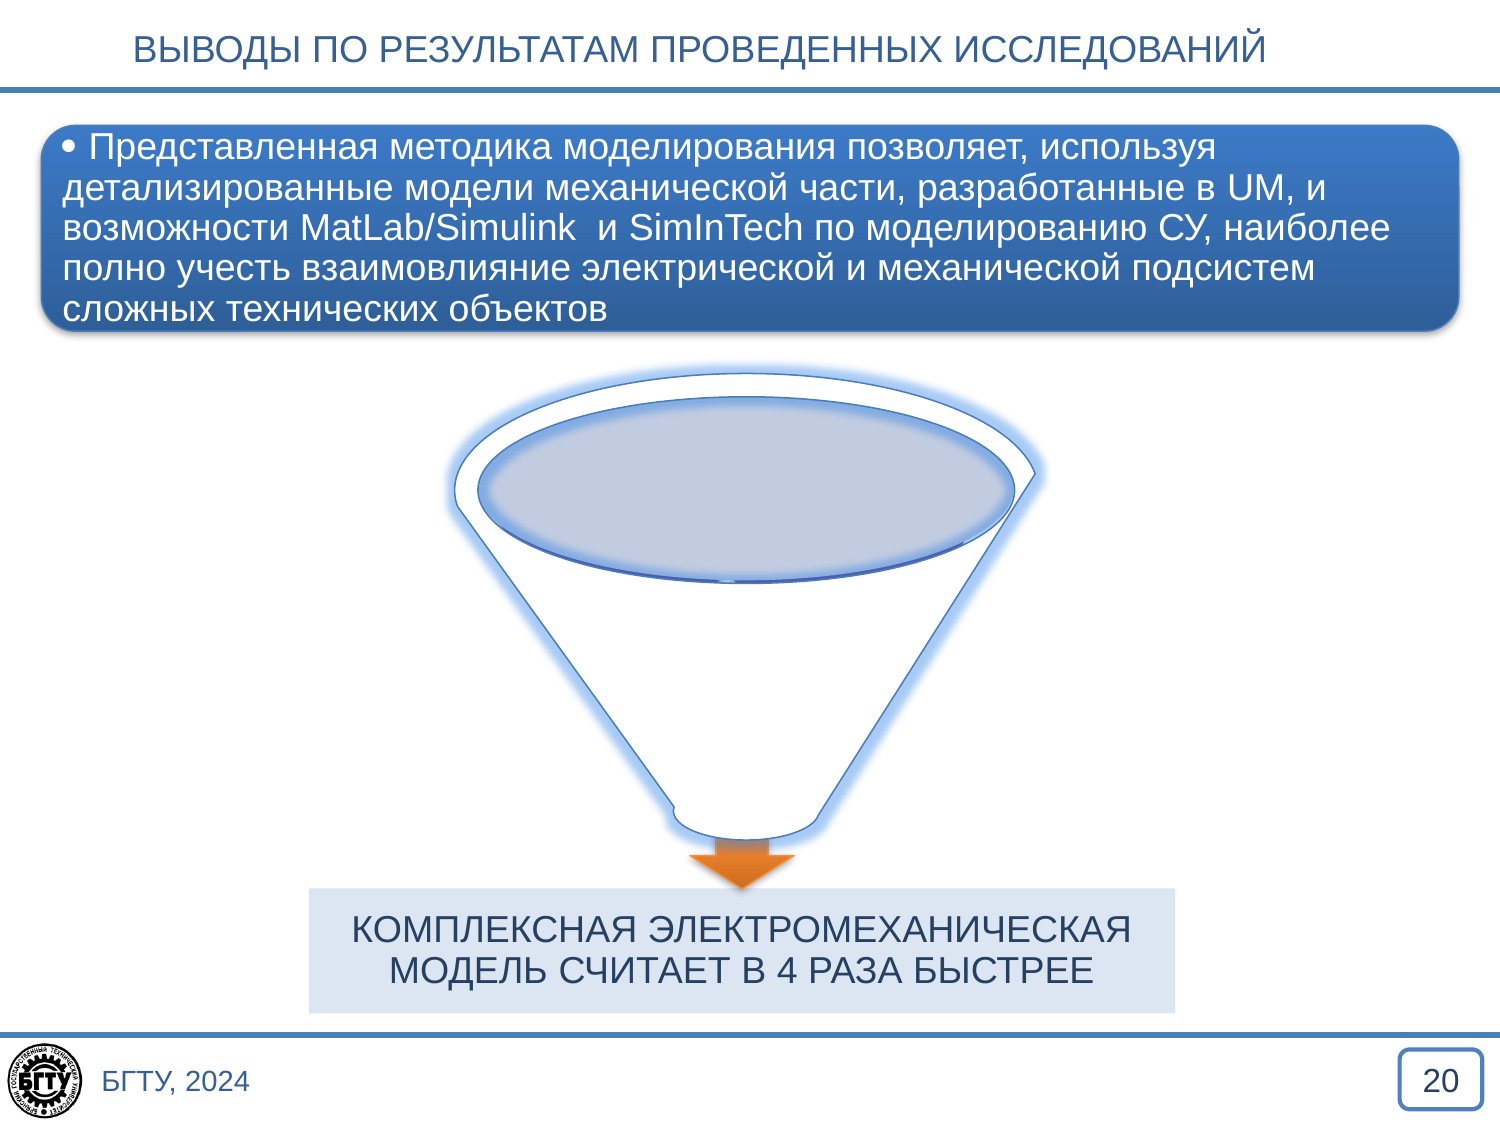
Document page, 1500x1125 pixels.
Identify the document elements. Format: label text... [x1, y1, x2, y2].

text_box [41, 125, 1459, 332]
text_box [689, 853, 795, 890]
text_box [454, 373, 1039, 841]
text_box ВЫВОДЫ ПО РЕЗУЛЬТАТАМ ПРОВЕДЕННЫХ ИССЛЕДОВАНИЙ [117, 17, 1283, 78]
text_box КОМПЛЕКСНАЯ ЭЛЕКТРОМЕХАНИЧЕСКАЯ МОДЕЛЬ СЧИТАЕТ В 4 РАЗА БЫСТРЕЕ [308, 888, 1176, 1014]
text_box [0, 1034, 1500, 1119]
